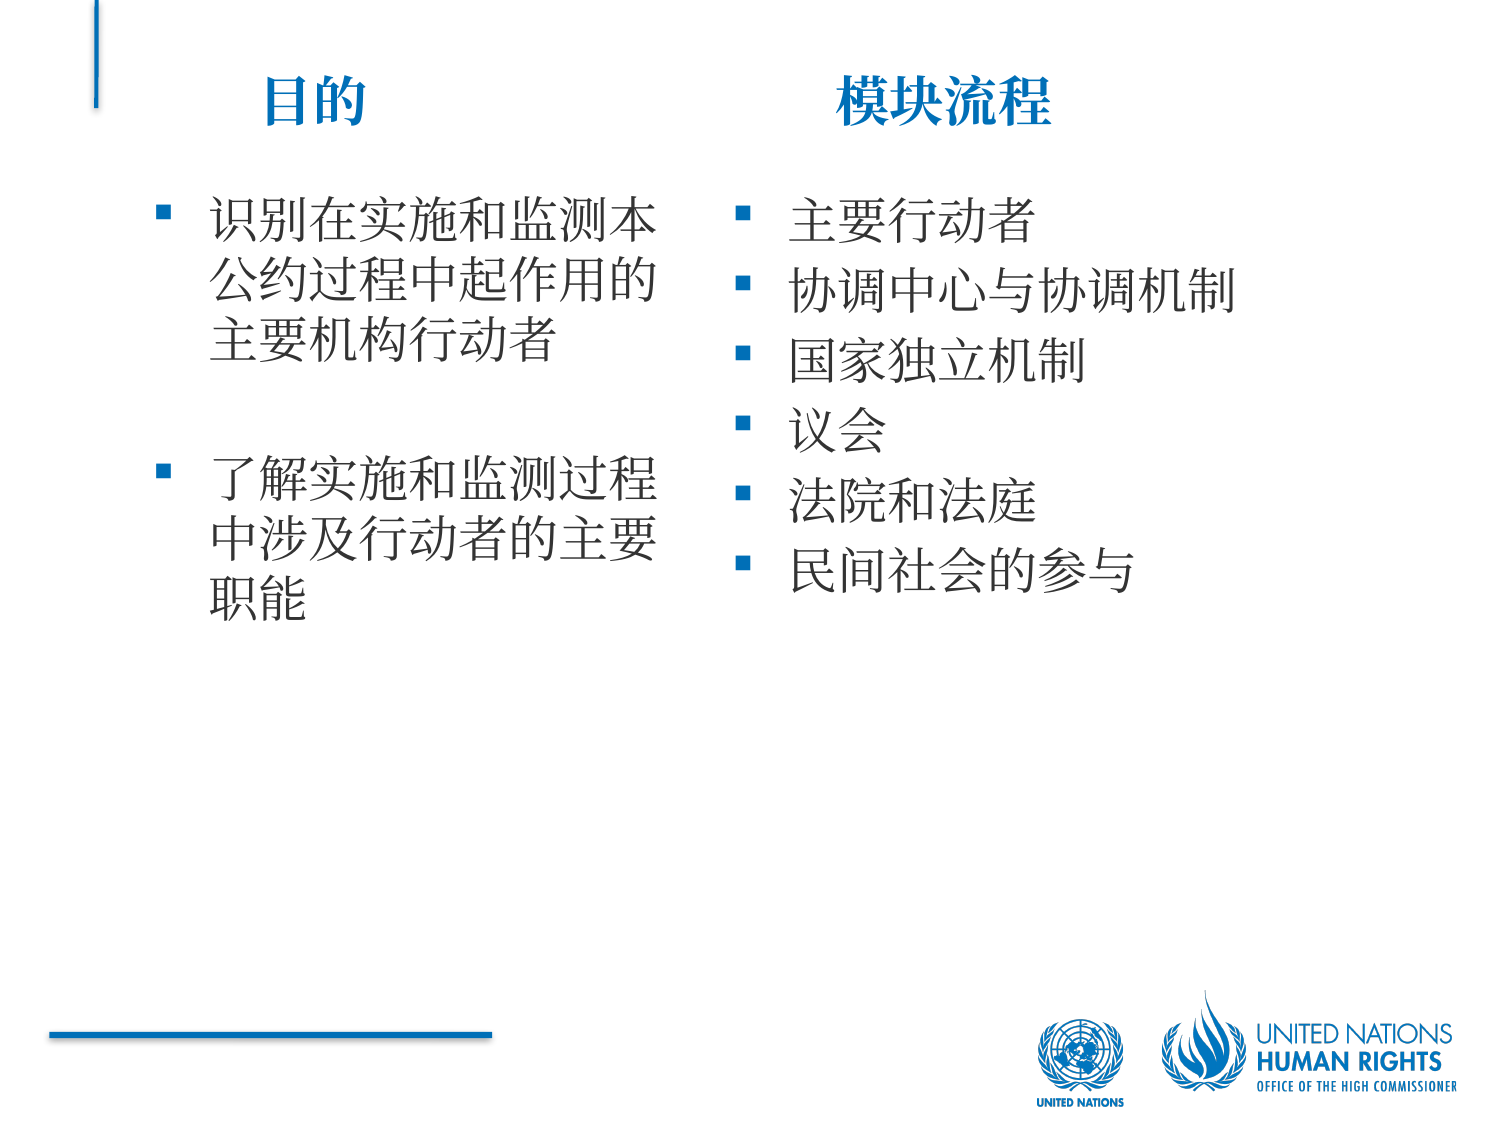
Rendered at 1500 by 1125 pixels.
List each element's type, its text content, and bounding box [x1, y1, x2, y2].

text_box 目的 [244, 60, 383, 140]
picture [1037, 990, 1457, 1107]
text_box 主要行动者 协调中心与协调机制 国家独立机制 议会 法院和法庭 民间社会的参与 [716, 182, 1461, 678]
text_box 识别在实施和监测本公约过程中起作用的主要机构行动者 了解实施和监测过程中涉及行动者的主要职能 [137, 180, 675, 636]
text_box 模块流程 [820, 60, 1068, 140]
